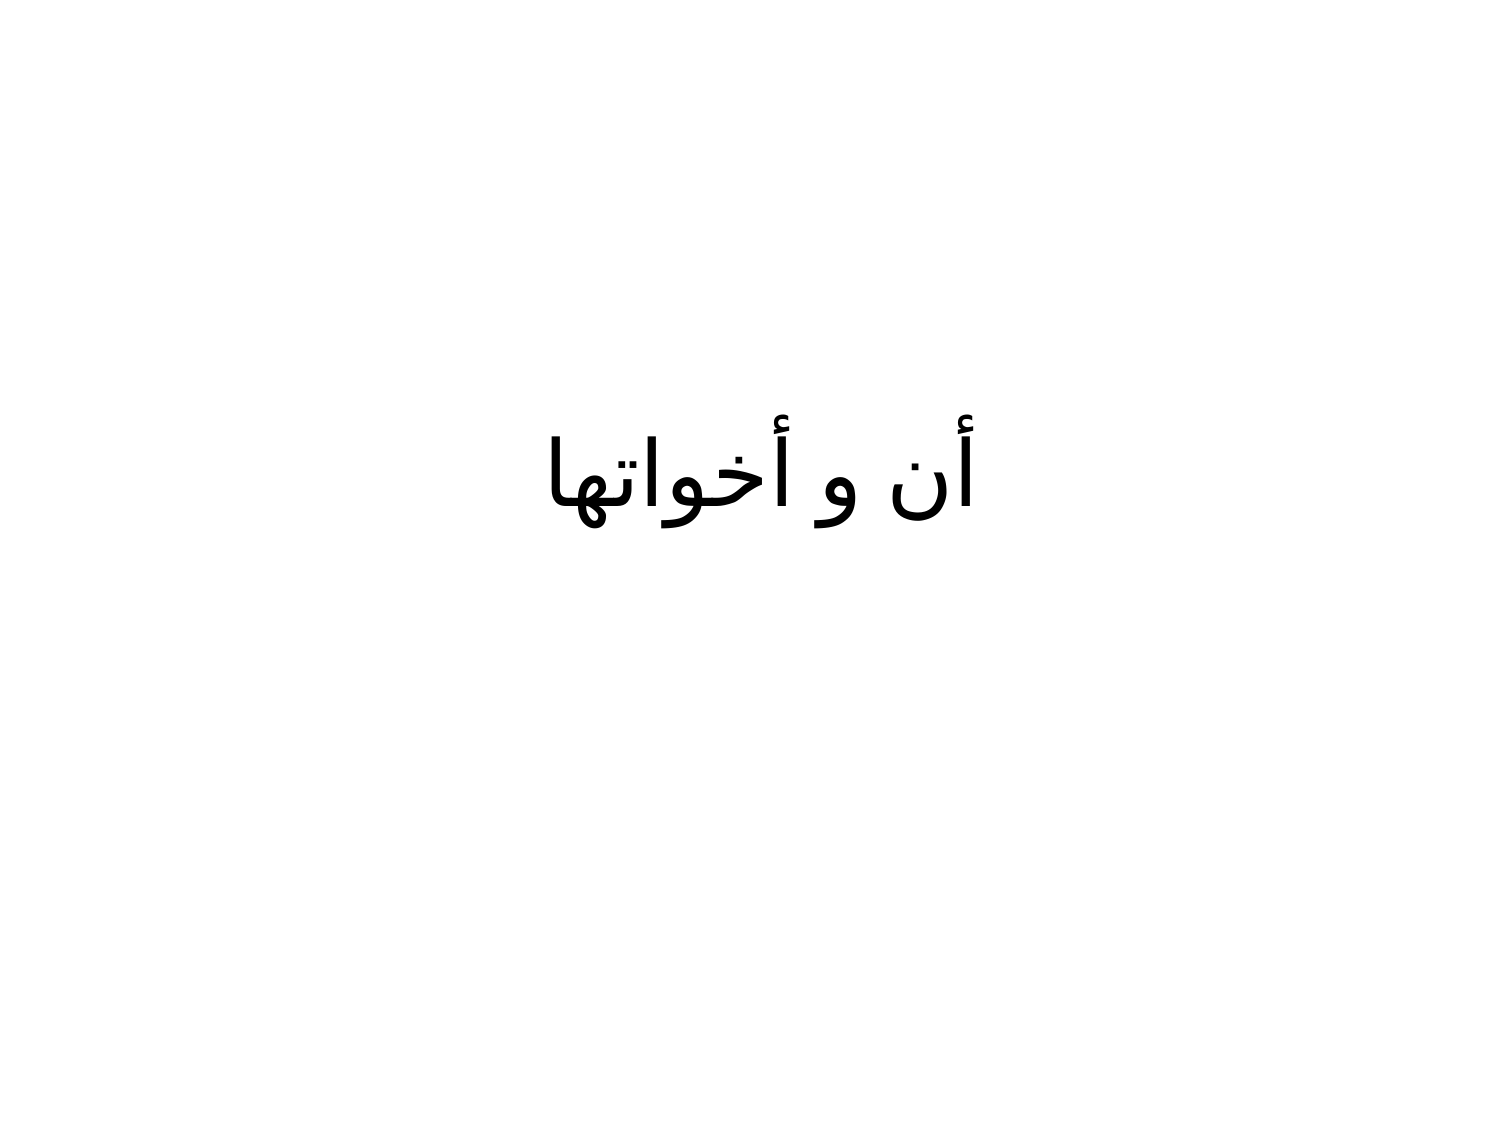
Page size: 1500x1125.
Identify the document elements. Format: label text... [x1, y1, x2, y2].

title أن و أخواتها [112, 349, 1388, 591]
